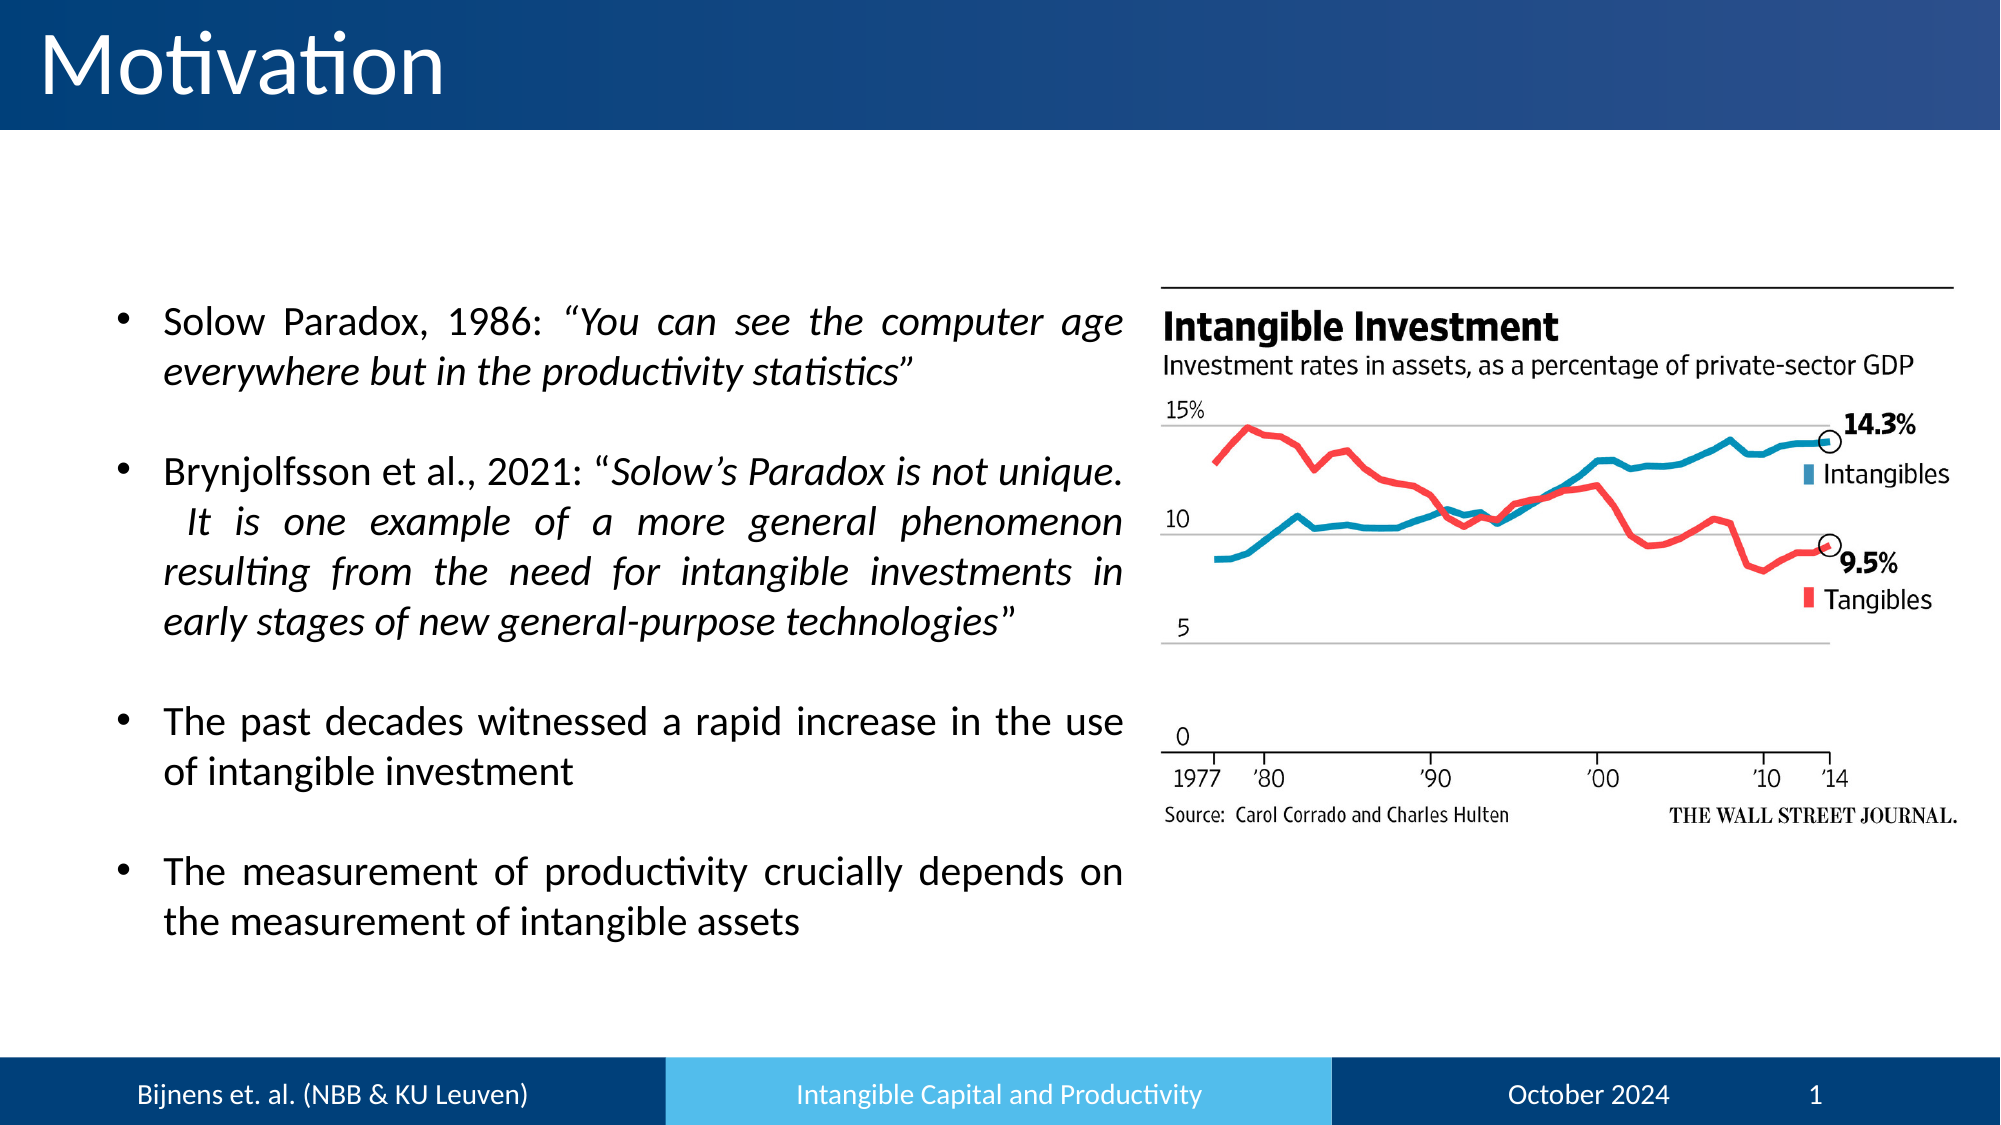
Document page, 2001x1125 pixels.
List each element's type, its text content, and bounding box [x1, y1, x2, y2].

text_box Intangible Capital and Productivity [666, 1067, 1332, 1118]
text_box Solow Paradox, 1986: “You can see the computer age everywhere but in the productivity statistics” Brynjolfsson et al., 2021: “Solow’s Paradox is not unique. It is one example of a more general phenomenon resulting from the need for intangible investments in early stages of new general-purpose technologies” The past decades witnessed a rapid increase in the use of intangible investment The measurement of productivity crucially depends on the measurement of intangible assets [101, 286, 1140, 1002]
title Motivation [0, 0, 2000, 130]
picture [1160, 286, 1986, 828]
text_box October 2024 1 [1332, 1067, 1999, 1118]
text_box Bijnens et. al. (NBB & KU Leuven) [0, 1067, 666, 1118]
